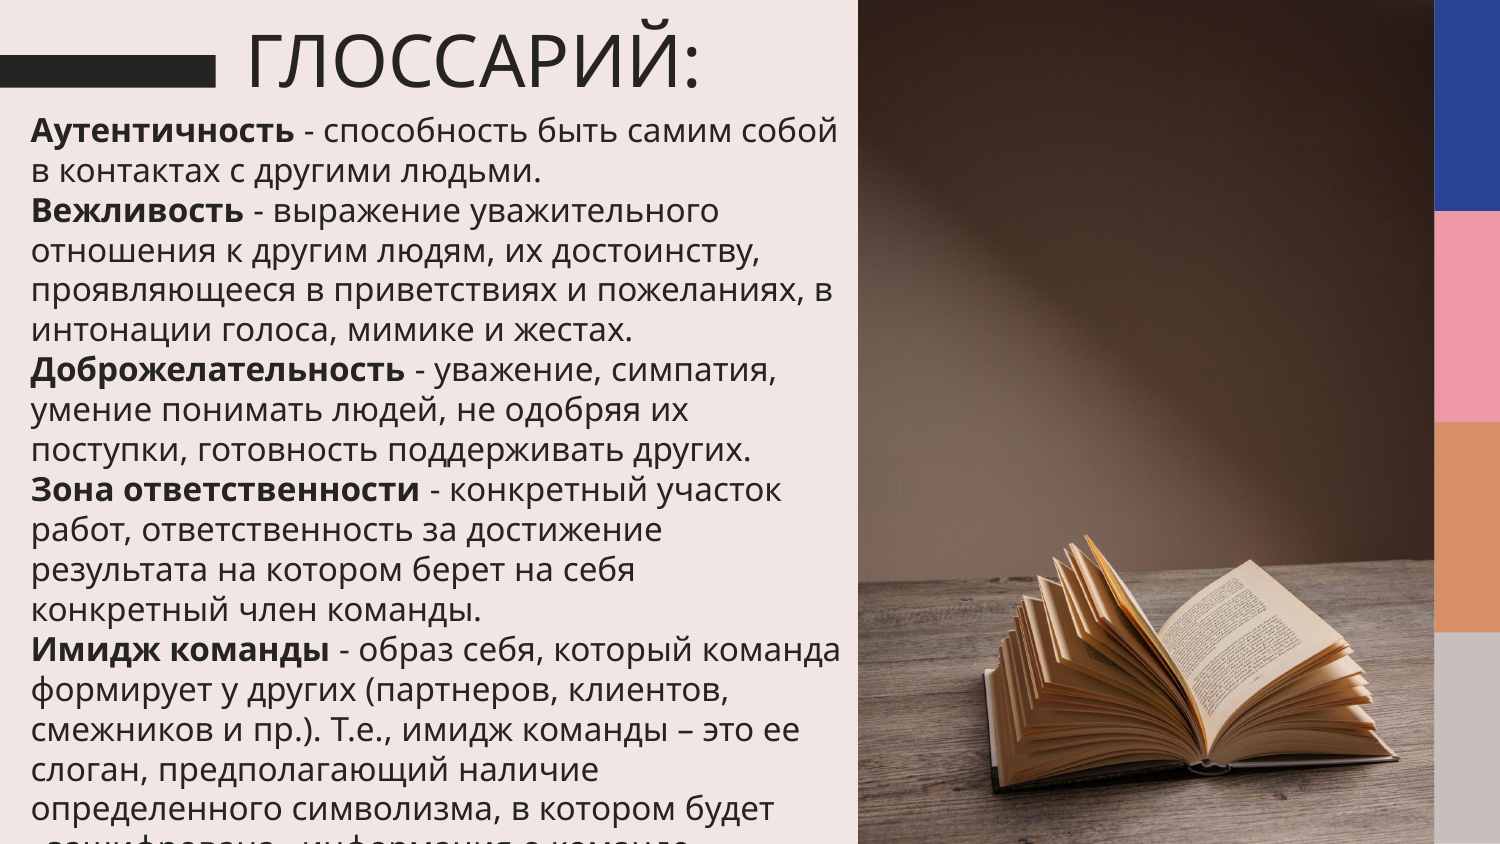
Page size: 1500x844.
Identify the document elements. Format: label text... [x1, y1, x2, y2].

title ГЛОССАРИЙ: [230, 0, 855, 93]
list Аутентичность - способность быть самим собой в контактах с другими людьми. Вежливость - выражение уважительного отношения к другим людям, их достоинству, проявляющееся в приветствиях и пожеланиях, в интонации голоса, мимике и жестах. Доброжелательность - уважение, симпатия, умение понимать людей, не одобряя их поступки, готовность поддерживать других. Зона ответственности - конкретный участок работ, ответственность за достижение результата на котором берет на себя конкретный член команды. Имидж команды - образ себя, который команда формирует у других (партнеров, клиентов, смежников и пр.). Т.е., имидж команды – это ее слоган, предполагающий наличие определенного символизма, в котором будет «зашифрована» информация о команде. [0, 93, 852, 372]
picture [857, 0, 1435, 844]
